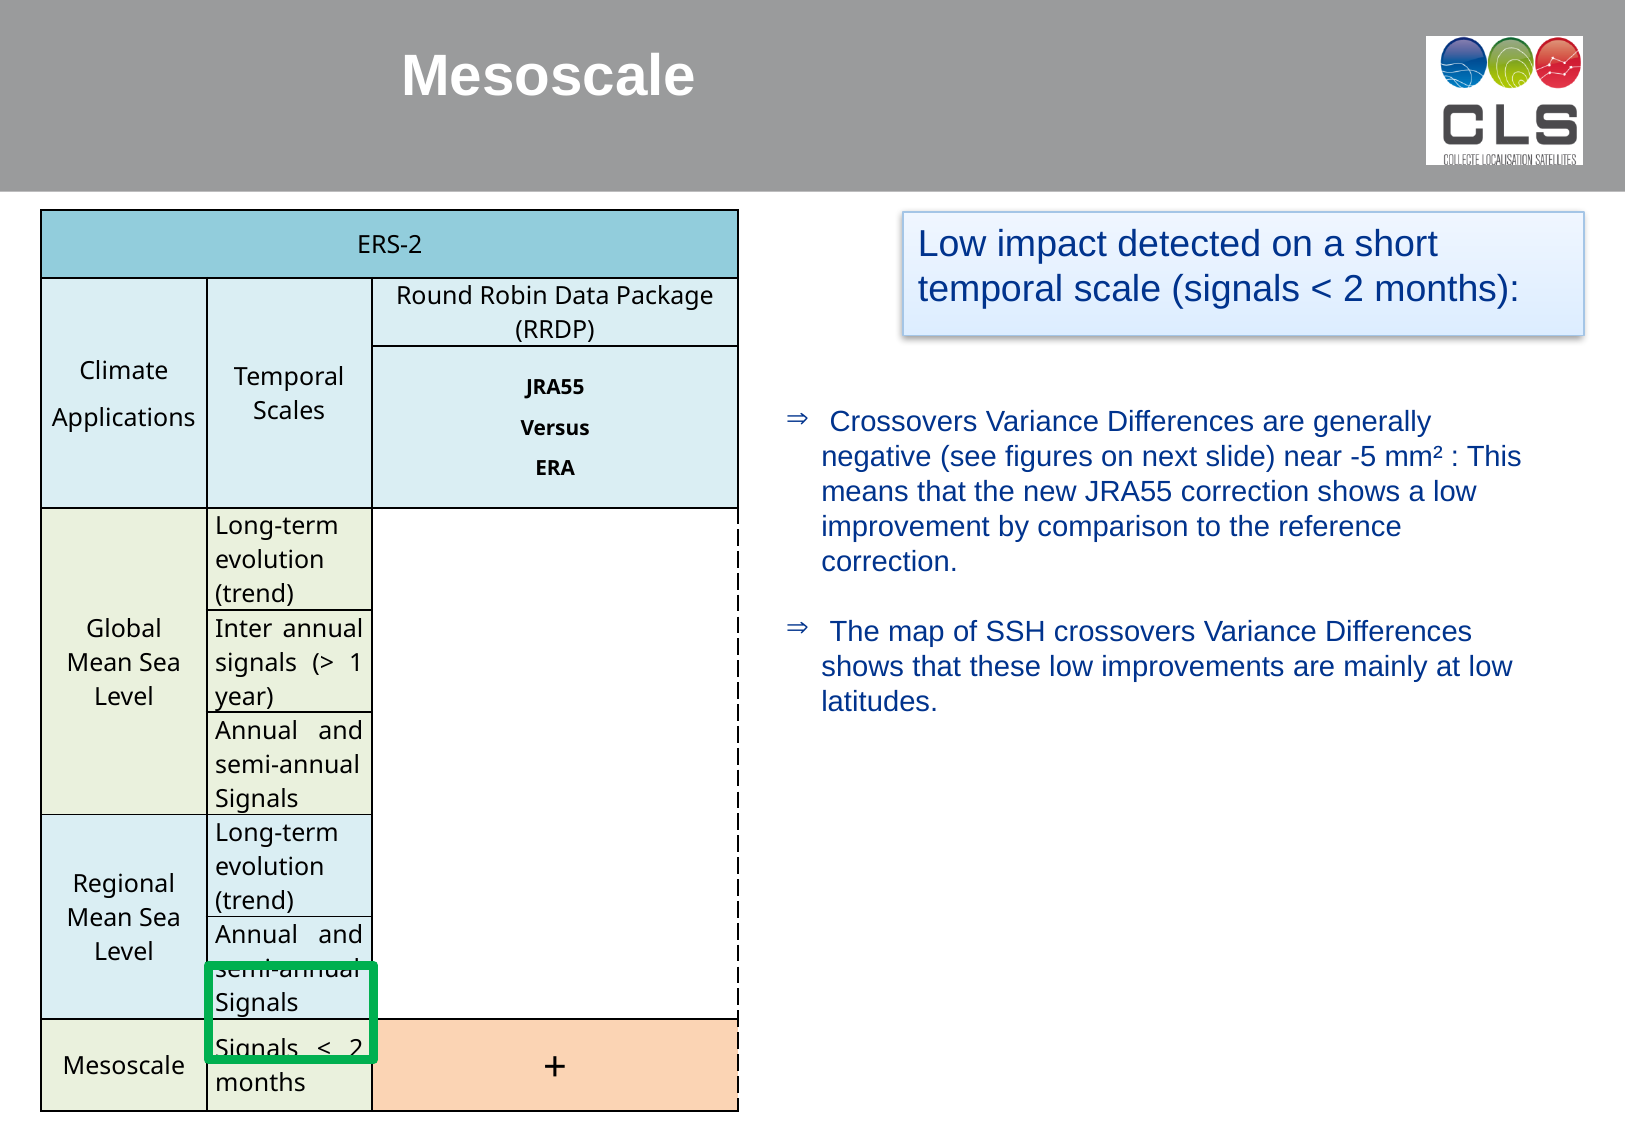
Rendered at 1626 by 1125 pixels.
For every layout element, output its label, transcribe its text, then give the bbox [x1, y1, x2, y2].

text_box [206, 963, 376, 1062]
table_cell Round Robin Data Package (RRDP) [373, 279, 737, 345]
table_cell + [373, 1020, 738, 1110]
table_cell JRA55 Versus ERA [373, 347, 737, 507]
table_cell Annual and semi-annual Signals [208, 917, 371, 963]
text_box Low impact detected on a short temporal scale (signals < 2 months): [902, 211, 1585, 336]
table_cell Inter annual signals (> 1 year) [208, 611, 371, 711]
table_cell Regional Mean Sea Level [42, 815, 206, 1018]
table_cell Long-term evolution (trend) [208, 509, 371, 609]
table_cell Long-term evolution (trend) [208, 815, 371, 916]
table_cell Temporal Scales [208, 279, 371, 507]
table_cell Annual and semi-annual Signals [208, 713, 371, 814]
picture [1426, 36, 1583, 165]
table_cell Signals < 2 months [208, 1062, 371, 1110]
table_cell Mesoscale [42, 1020, 206, 1110]
table_cell Climate Applications [42, 279, 206, 507]
table_cell Global Mean Sea Level [42, 509, 206, 814]
table_cell [373, 509, 738, 1018]
table_header ERS-2 [42, 211, 737, 277]
text_box Mesoscale [386, 40, 1162, 119]
text_box Crossovers Variance Differences are generally negative (see figures on next slide) near -5 mm² : This means that the new JRA55 correction shows a low improvement by comparison to the reference correction. The map of SSH crossovers Variance Differences shows that these low improvements are mainly at low latitudes. [771, 325, 1560, 725]
